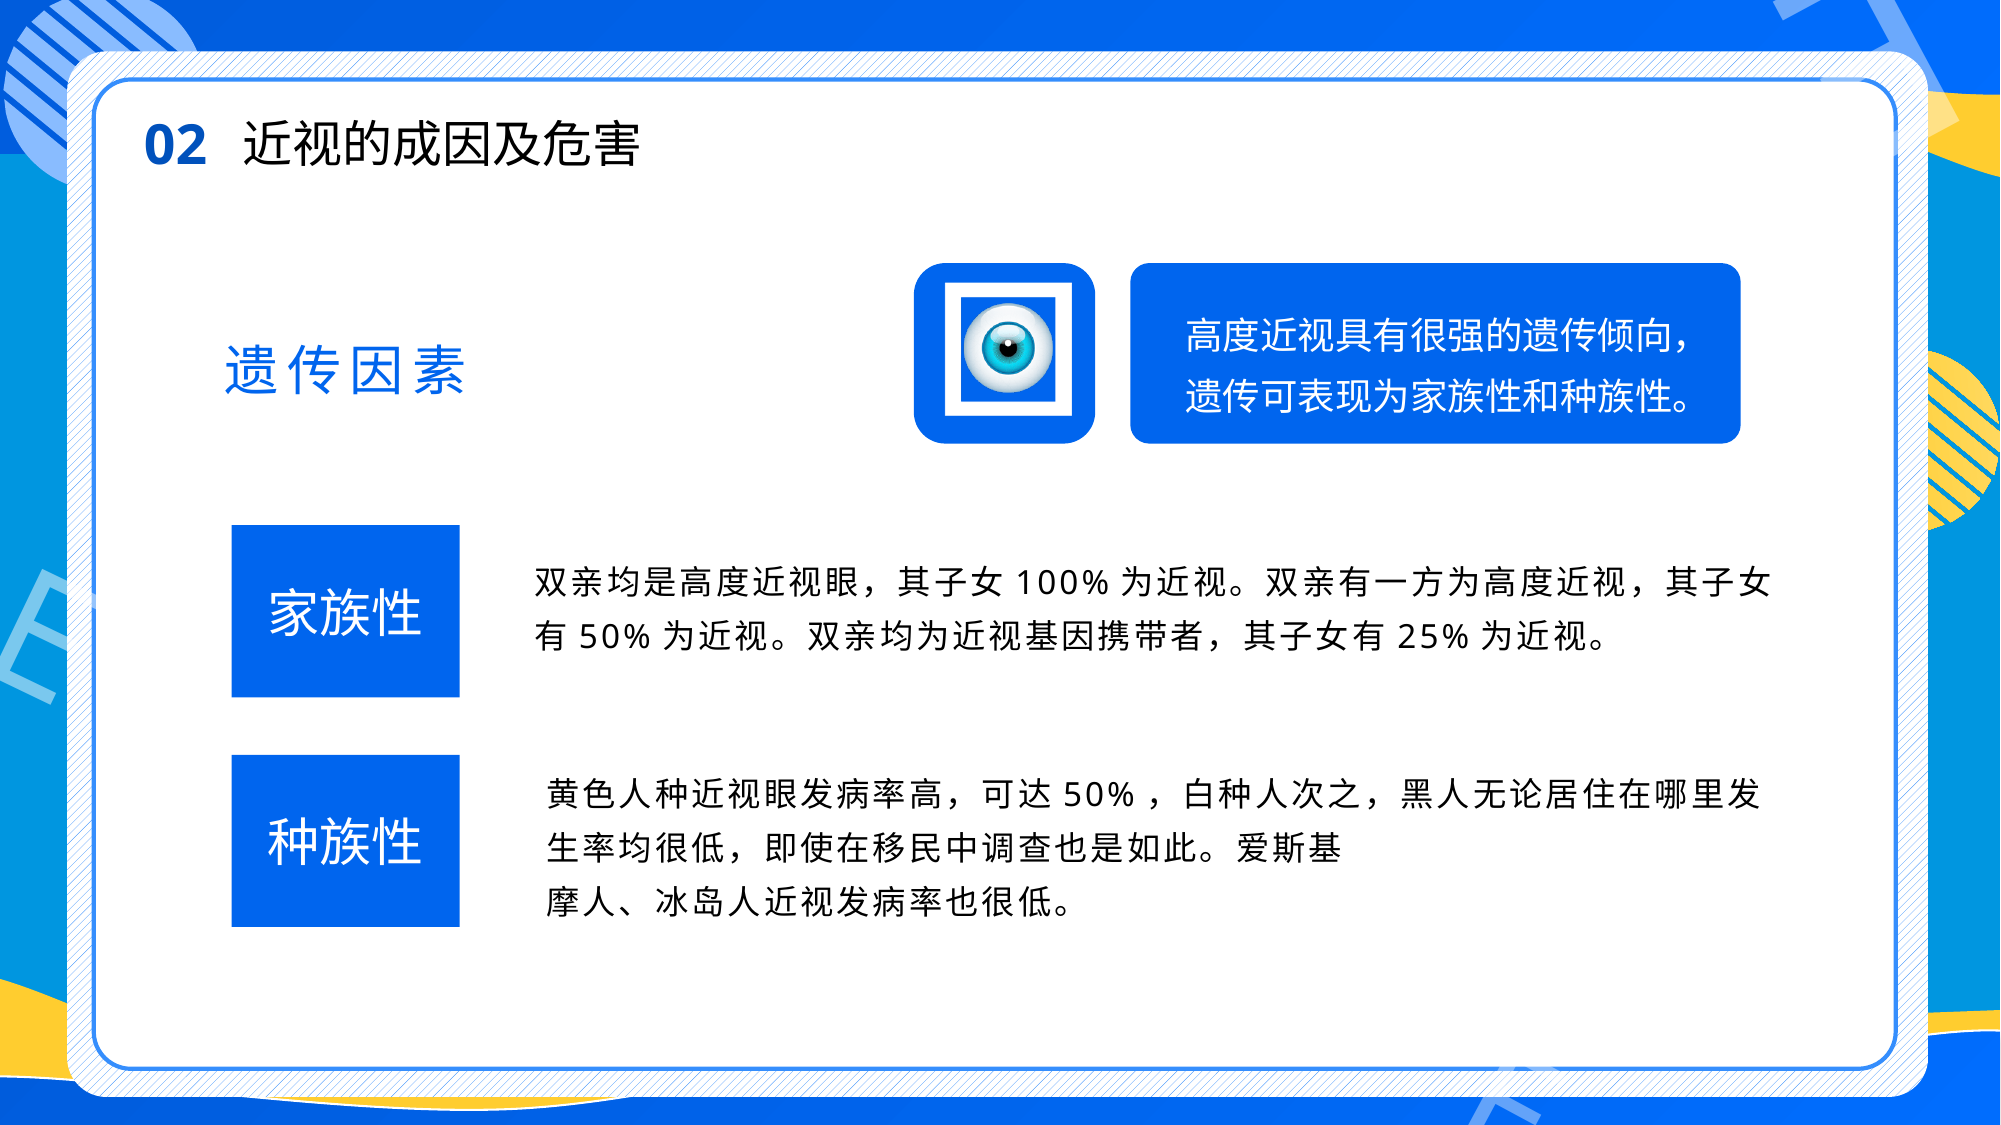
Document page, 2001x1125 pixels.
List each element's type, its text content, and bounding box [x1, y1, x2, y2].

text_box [915, 237, 1131, 452]
text_box 黄色人种近视眼发病率高，可达50%，白种人次之，黑人无论居住在哪里发生率均很低，即使在移民中调查也是如此。爱斯基 摩人、冰岛人近视发病率也很低。 [531, 751, 1810, 929]
text_box 遗传因素 [151, 328, 540, 409]
text_box 家族性 [229, 523, 462, 699]
text_box 种族性 [229, 753, 462, 929]
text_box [1135, 264, 1739, 442]
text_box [125, 101, 705, 185]
text_box 双亲均是高度近视眼，其子女100%为近视。双亲有一方为高度近视，其子女有50%为近视。双亲均为近视基因携带者，其子女有25%为近视。 [519, 540, 1798, 663]
